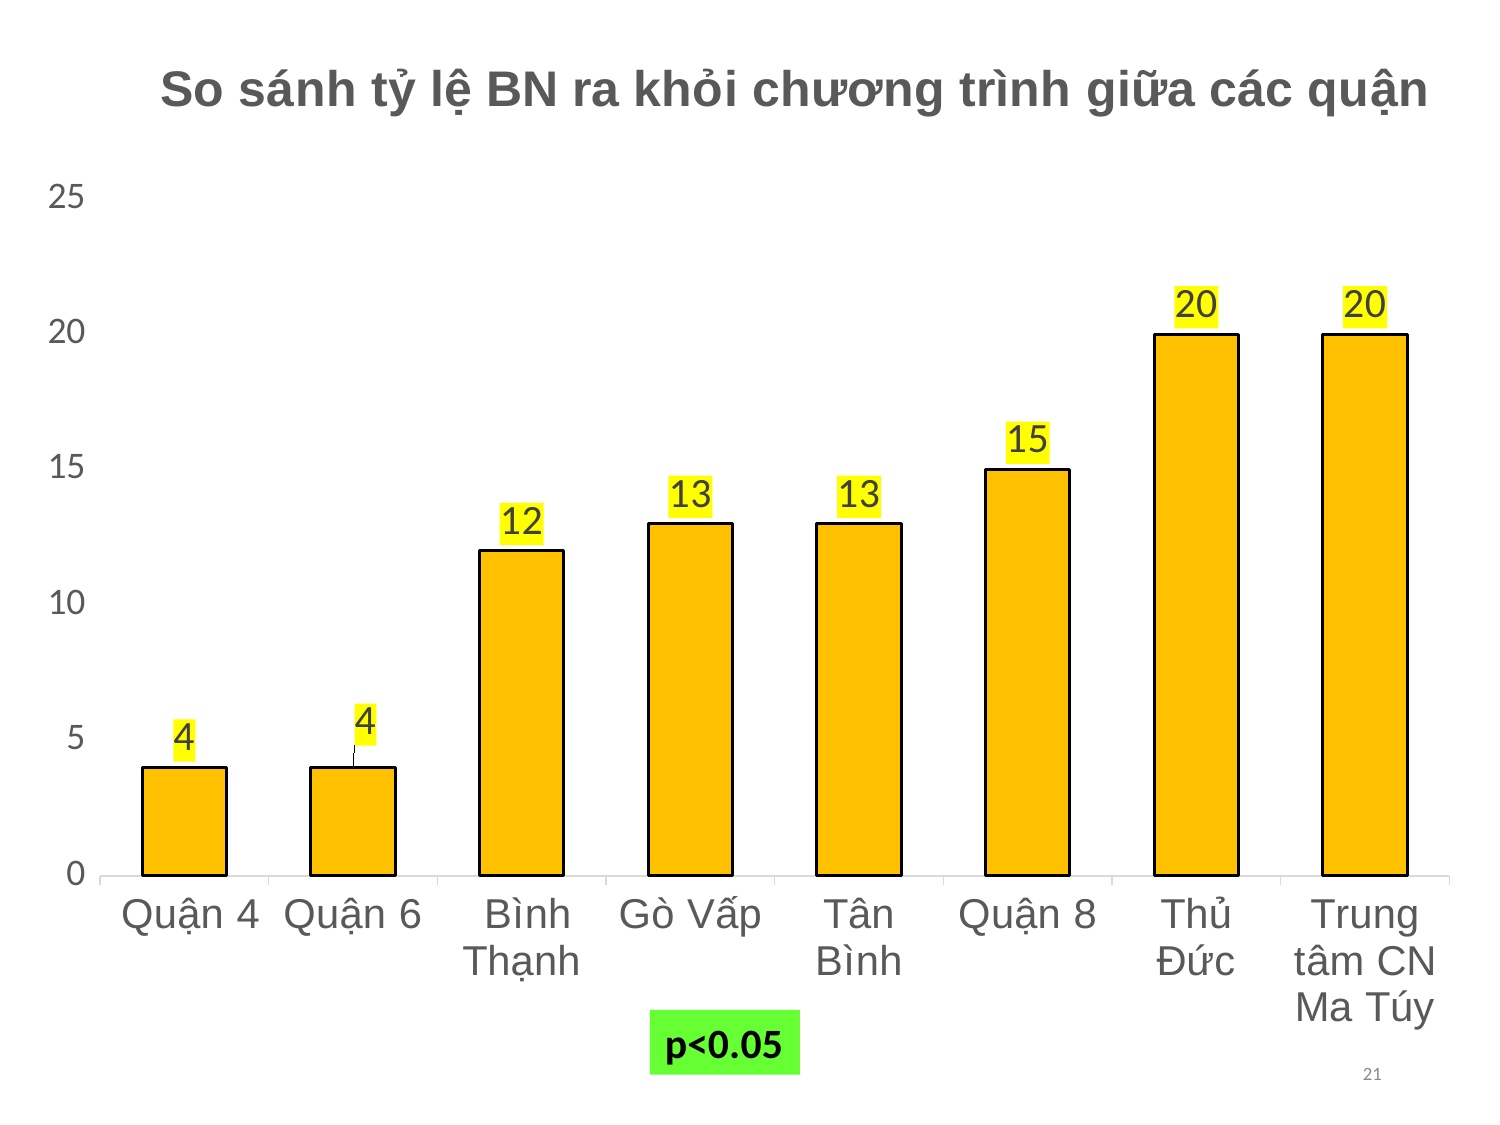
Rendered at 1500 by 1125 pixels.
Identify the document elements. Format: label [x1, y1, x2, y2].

chart [0, 37, 1500, 1125]
